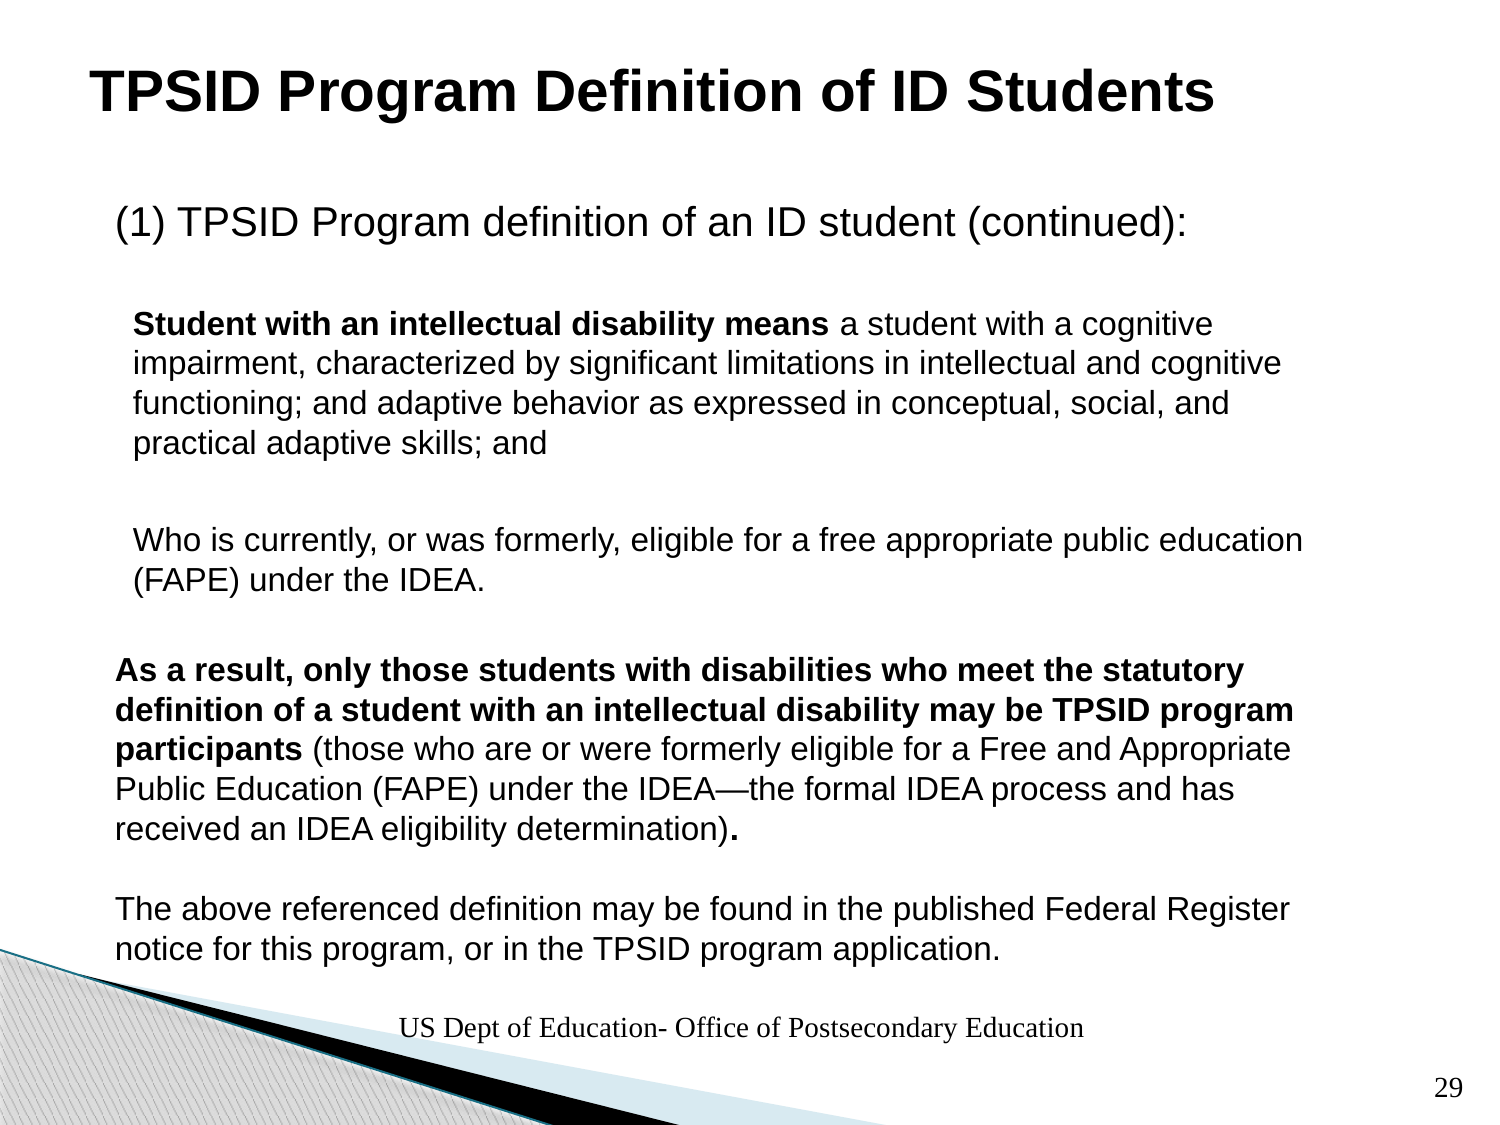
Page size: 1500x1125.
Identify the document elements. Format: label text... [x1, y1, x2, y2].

title TPSID Program Definition of ID Students [75, 24, 1413, 152]
footer US Dept of Education- Office of Postsecondary Education [324, 1013, 1100, 1052]
list (1) TPSID Program definition of an ID student (continued): Student with an intellectual disability means a student with a cognitive impairment, characterized by significant limitations in intellectual and cognitive functioning; and adaptive behavior as expressed in conceptual, social, and practical adaptive skills; and Who is currently, or was formerly, eligible for a free appropriate public education (FAPE) under the IDEA. As a result, only those students with disabilities who meet the statutory definition of a student with an intellectual disability may be TPSID program participants (those who are or were formerly eligible for a Free and Appropriate Public Education (FAPE) under the IDEA—the formal IDEA process and has received an IDEA eligibility determination). The above referenced definition may be found in the published Federal Register notice for this program, or in the TPSID program application. [99, 152, 1325, 950]
slide_number 29 [1418, 1051, 1479, 1112]
